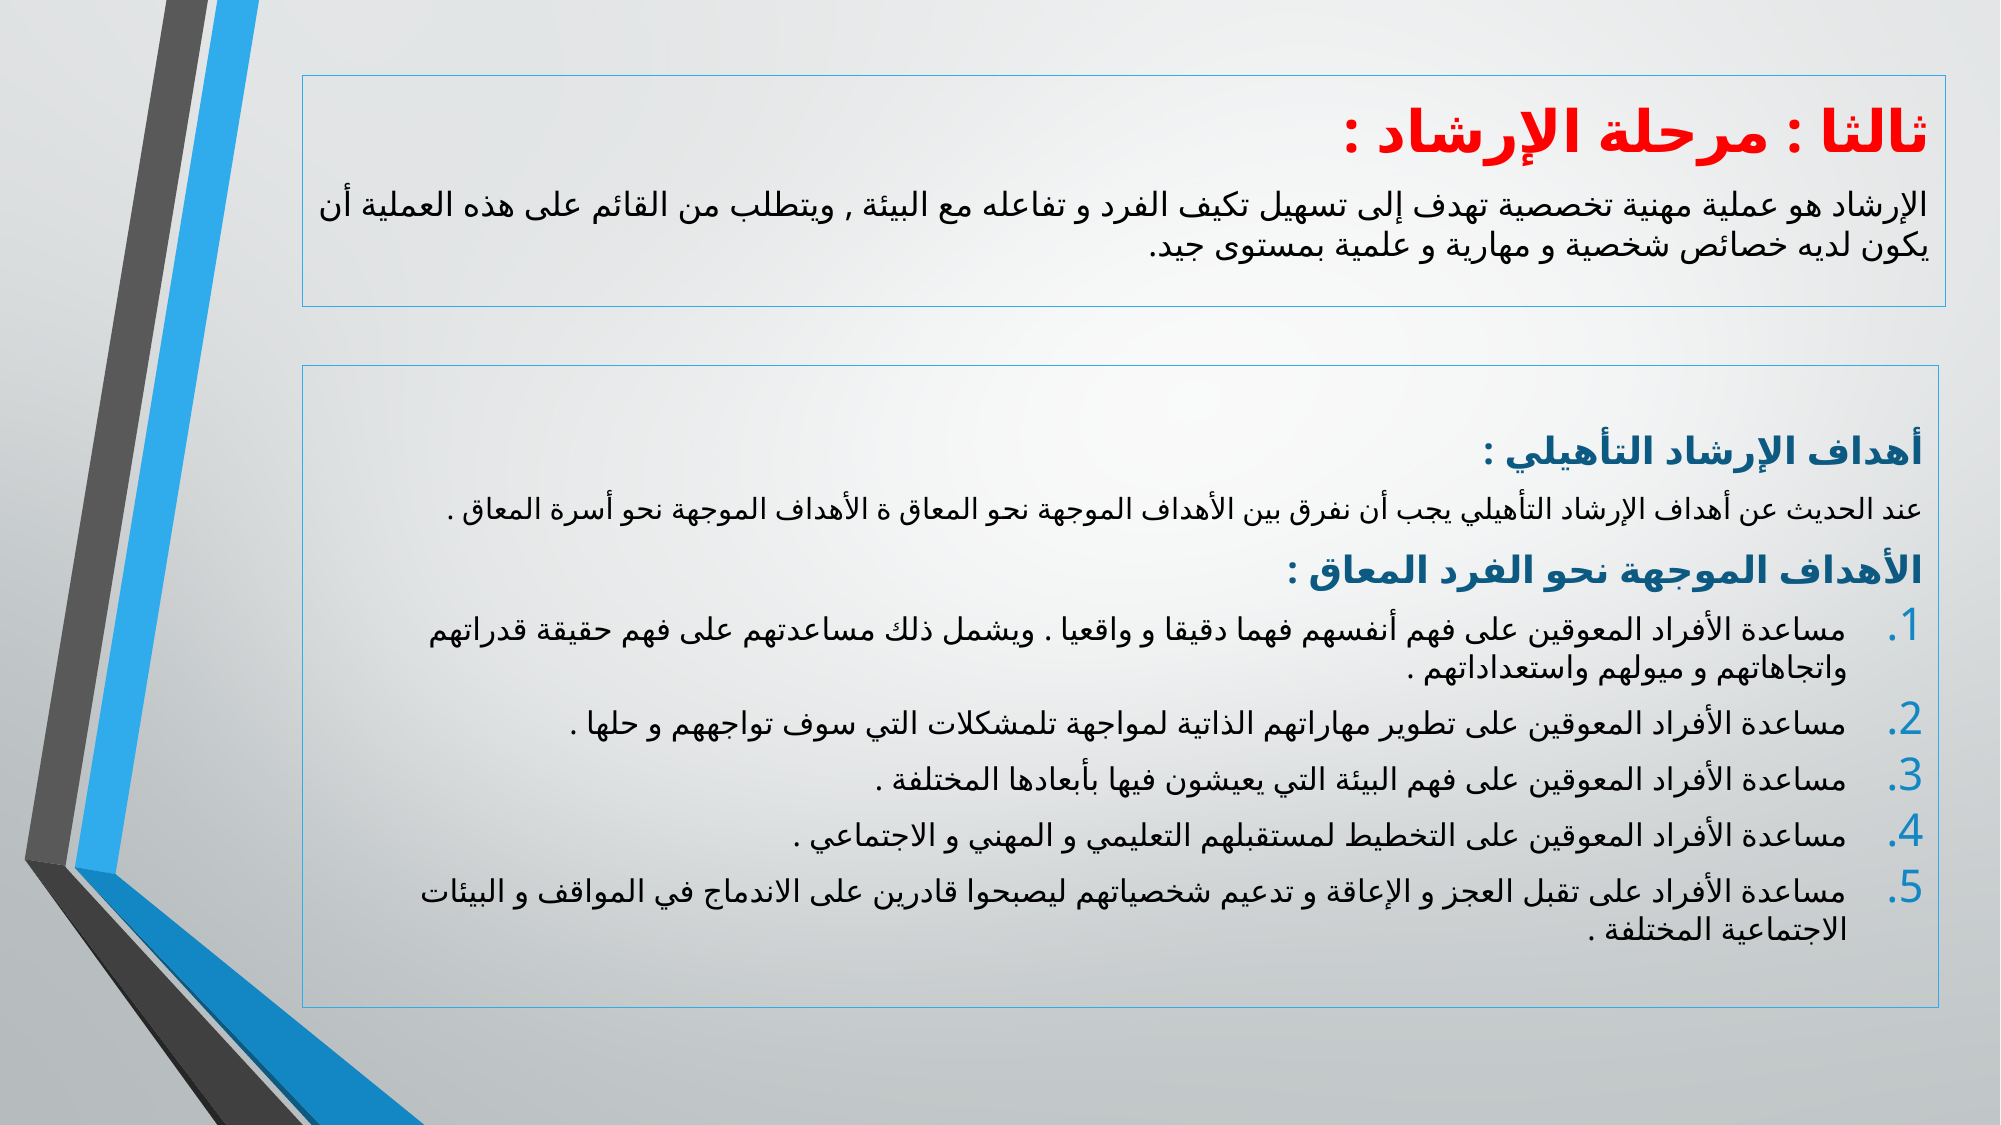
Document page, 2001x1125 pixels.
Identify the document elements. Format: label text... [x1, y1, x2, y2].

text_box ثالثا : مرحلة الإرشاد : الإرشاد هو عملية مهنية تخصصية تهدف إلى تسهيل تكيف الفرد و تفاعله مع البيئة , ويتطلب من القائم على هذه العملية أن يكون لديه خصائص شخصية و مهارية و علمية بمستوى جيد. [302, 75, 1946, 307]
list أهداف الإرشاد التأهيلي : عند الحديث عن أهداف الإرشاد التأهيلي يجب أن نفرق بين الأهداف الموجهة نحو المعاق ة الأهداف الموجهة نحو أسرة المعاق . الأهداف الموجهة نحو الفرد المعاق : مساعدة الأفراد المعوقين على فهم أنفسهم فهما دقيقا و واقعيا . ويشمل ذلك مساعدتهم على فهم حقيقة قدراتهم واتجاهاتهم و ميولهم واستعداداتهم . مساعدة الأفراد المعوقين على تطوير مهاراتهم الذاتية لمواجهة تلمشكلات التي سوف تواجههم و حلها . مساعدة الأفراد المعوقين على فهم البيئة التي يعيشون فيها بأبعادها المختلفة . مساعدة الأفراد المعوقين على التخطيط لمستقبلهم التعليمي و المهني و الاجتماعي . مساعدة الأفراد على تقبل العجز و الإعاقة و تدعيم شخصياتهم ليصبحوا قادرين على الاندماج في المواقف و البيئات الاجتماعية المختلفة . [302, 365, 1939, 1008]
